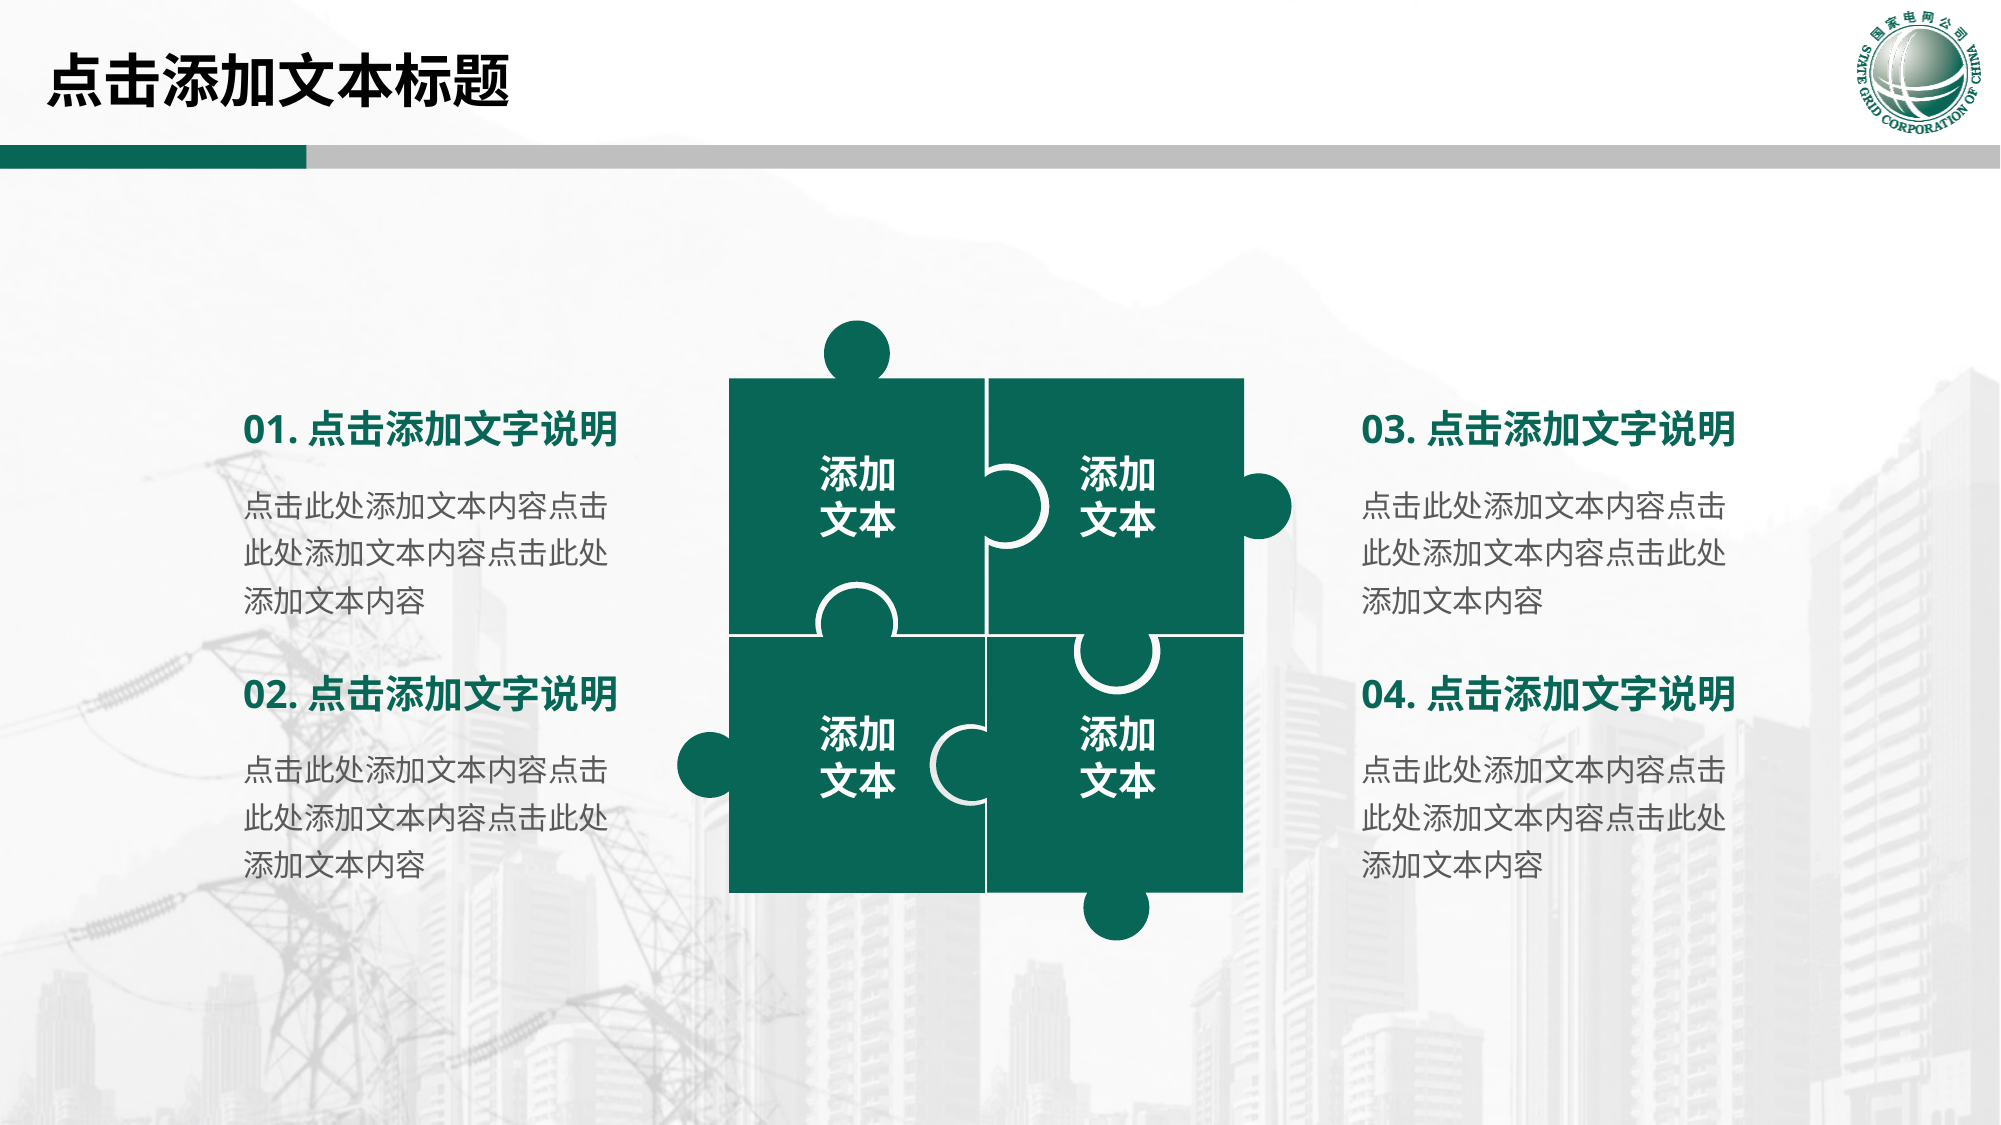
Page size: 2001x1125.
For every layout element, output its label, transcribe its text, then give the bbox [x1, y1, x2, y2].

text_box 点击此处添加文本内容点击此处添加文本内容点击此处添加文本内容 [228, 468, 653, 626]
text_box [729, 320, 1041, 635]
text_box 04.点击添加文字说明 [1346, 662, 1771, 724]
text_box 03.点击添加文字说明 [1346, 397, 1771, 460]
text_box 点击此处添加文本内容点击此处添加文本内容点击此处添加文本内容 [1346, 468, 1771, 626]
text_box 点击此处添加文本内容点击此处添加文本内容点击此处添加文本内容 [228, 732, 653, 891]
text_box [988, 378, 1292, 687]
picture [0, 169, 2001, 1125]
text_box 点击此处添加文本内容点击此处添加文本内容点击此处添加文本内容 [1346, 732, 1771, 891]
text_box 点击添加文本标题 [0, 37, 692, 122]
picture [0, 0, 2001, 145]
text_box 01.点击添加文字说明 [228, 397, 653, 460]
text_box 02.点击添加文字说明 [228, 662, 653, 724]
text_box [677, 588, 985, 893]
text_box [936, 637, 1243, 941]
